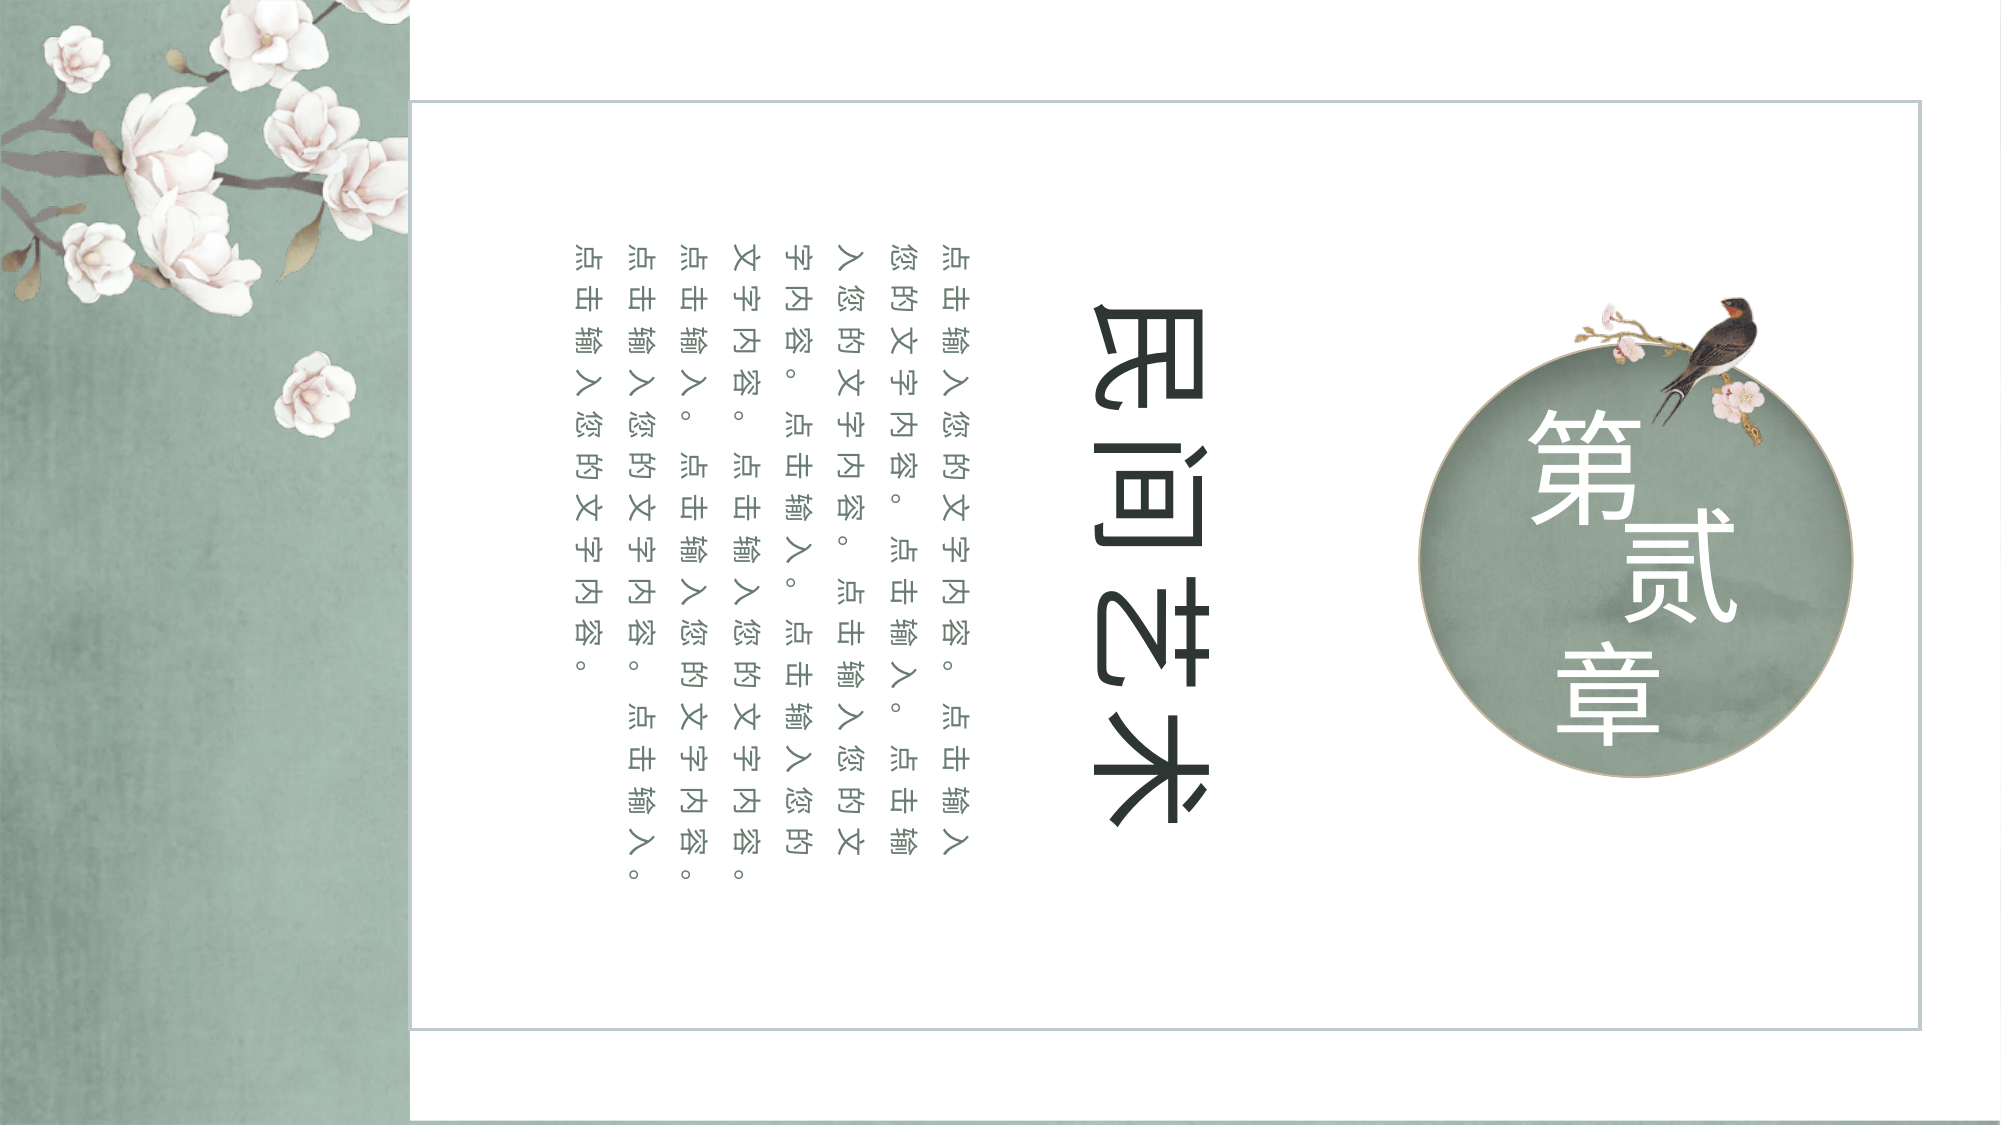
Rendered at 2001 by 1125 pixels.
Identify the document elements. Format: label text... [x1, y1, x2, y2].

text_box 章 [1537, 617, 1681, 768]
picture [1525, 250, 1827, 479]
text_box 贰 [1602, 480, 1758, 646]
text_box [409, 101, 1921, 1031]
text_box [1418, 385, 1602, 755]
text_box 第 [1507, 383, 1663, 549]
text_box 民间艺术 [1054, 236, 1237, 892]
text_box 点击输入您的文字内容。点击输入您的文字内容。点击输入。点击输入您的文字内容。点击输入您的文字内容。点击输入。点击输入您的文字内容。点击输入您的文字内容。点击输入。点击输入您的文字内容。点击输入您的文字内容。点击输入。点击输入您的文字内容。 [492, 228, 1000, 904]
picture [0, 0, 2001, 1125]
text_box [409, 0, 2000, 1122]
text_box [1509, 373, 1525, 383]
text_box [1570, 456, 1854, 779]
